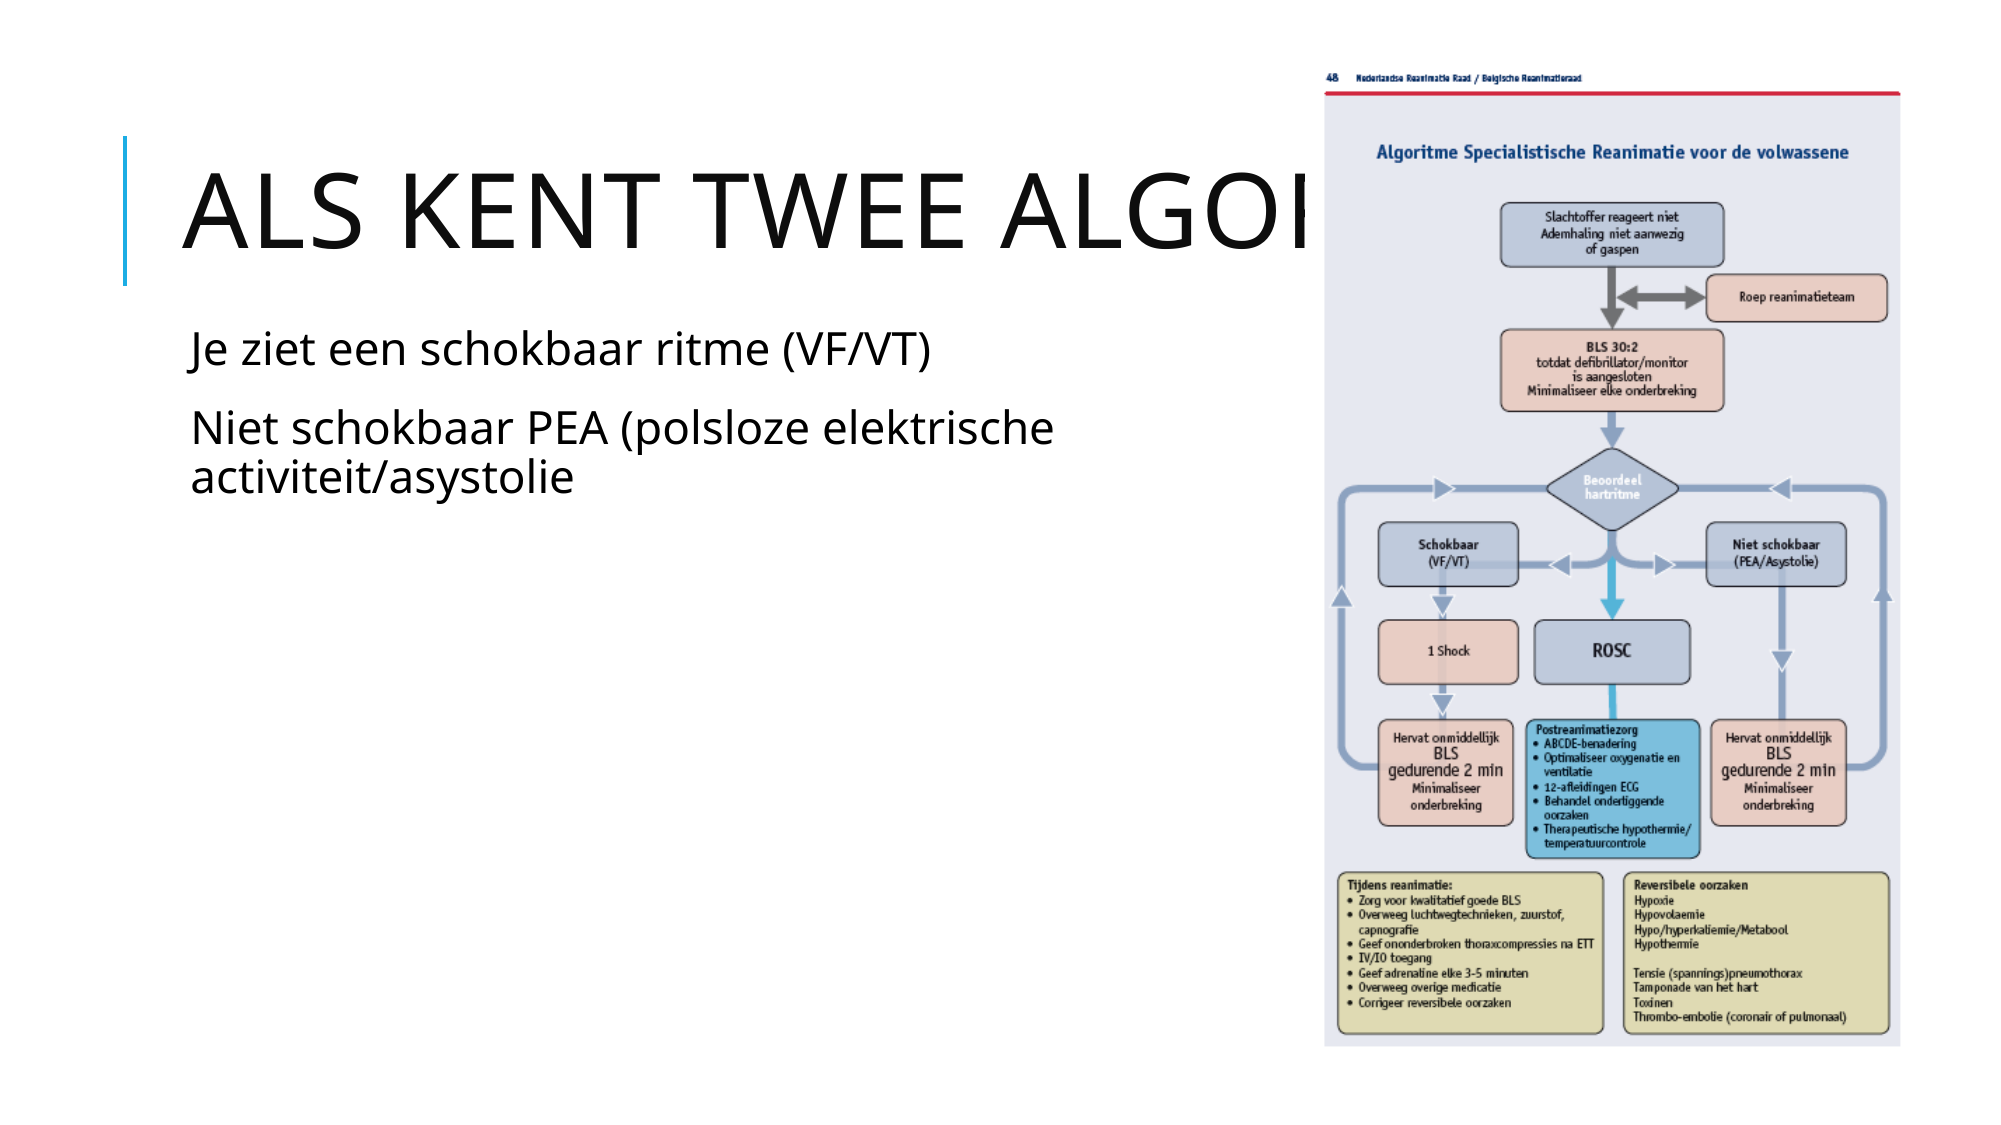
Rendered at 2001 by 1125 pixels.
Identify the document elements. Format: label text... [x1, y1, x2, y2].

title ALS kent twee algoritmes [168, 96, 1298, 342]
list Je ziet een schokbaar ritme (VF/VT) Niet schokbaar PEA (polsloze elektrische activiteit/asystolie [168, 318, 1291, 979]
picture [1305, 58, 1965, 1069]
